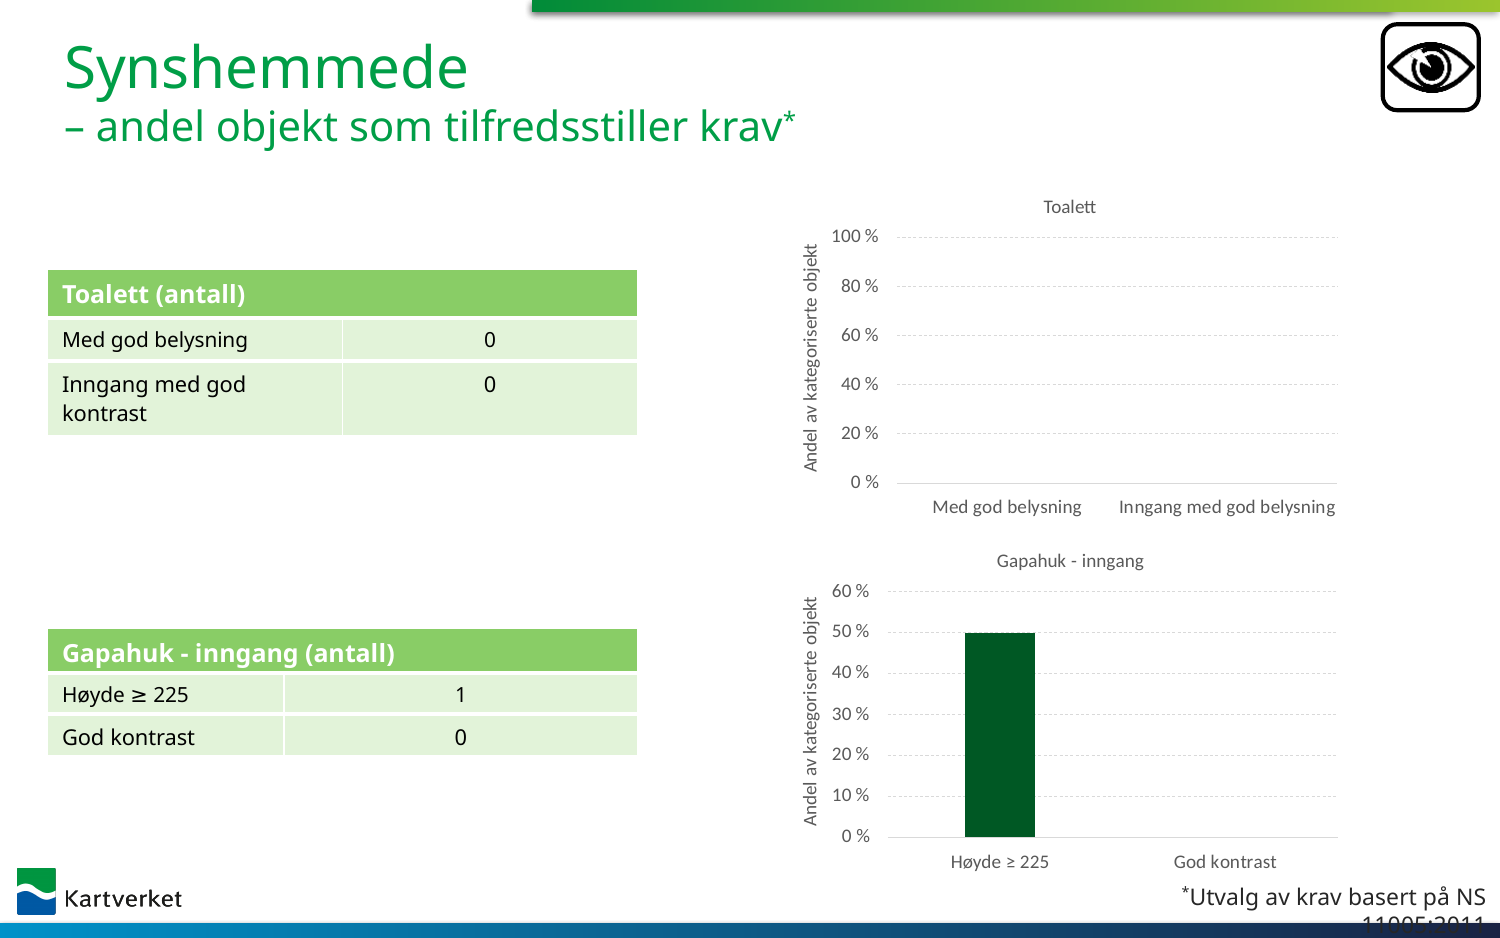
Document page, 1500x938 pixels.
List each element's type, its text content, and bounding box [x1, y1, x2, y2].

table_header Toalett (antall) [48, 270, 637, 316]
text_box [1382, 24, 1480, 111]
table_cell Høyde ≥ 225 [48, 675, 283, 712]
table_cell Inngang med god kontrast [48, 363, 342, 435]
table_cell 0 [343, 320, 637, 359]
table_cell 1 [285, 675, 637, 712]
table_cell Med god belysning [48, 320, 342, 359]
table_cell 0 [285, 716, 637, 755]
table_cell God kontrast [48, 716, 283, 755]
text_box *Utvalg av krav basert på NS 11005:2011 [1068, 873, 1500, 938]
table_header Gapahuk - inngang (antall) [48, 629, 637, 671]
table_cell 0 [343, 363, 637, 435]
picture [791, 541, 1349, 880]
text_box Synshemmede – andel objekt som tilfredsstiller krav* [49, 24, 1431, 158]
picture [791, 187, 1348, 526]
